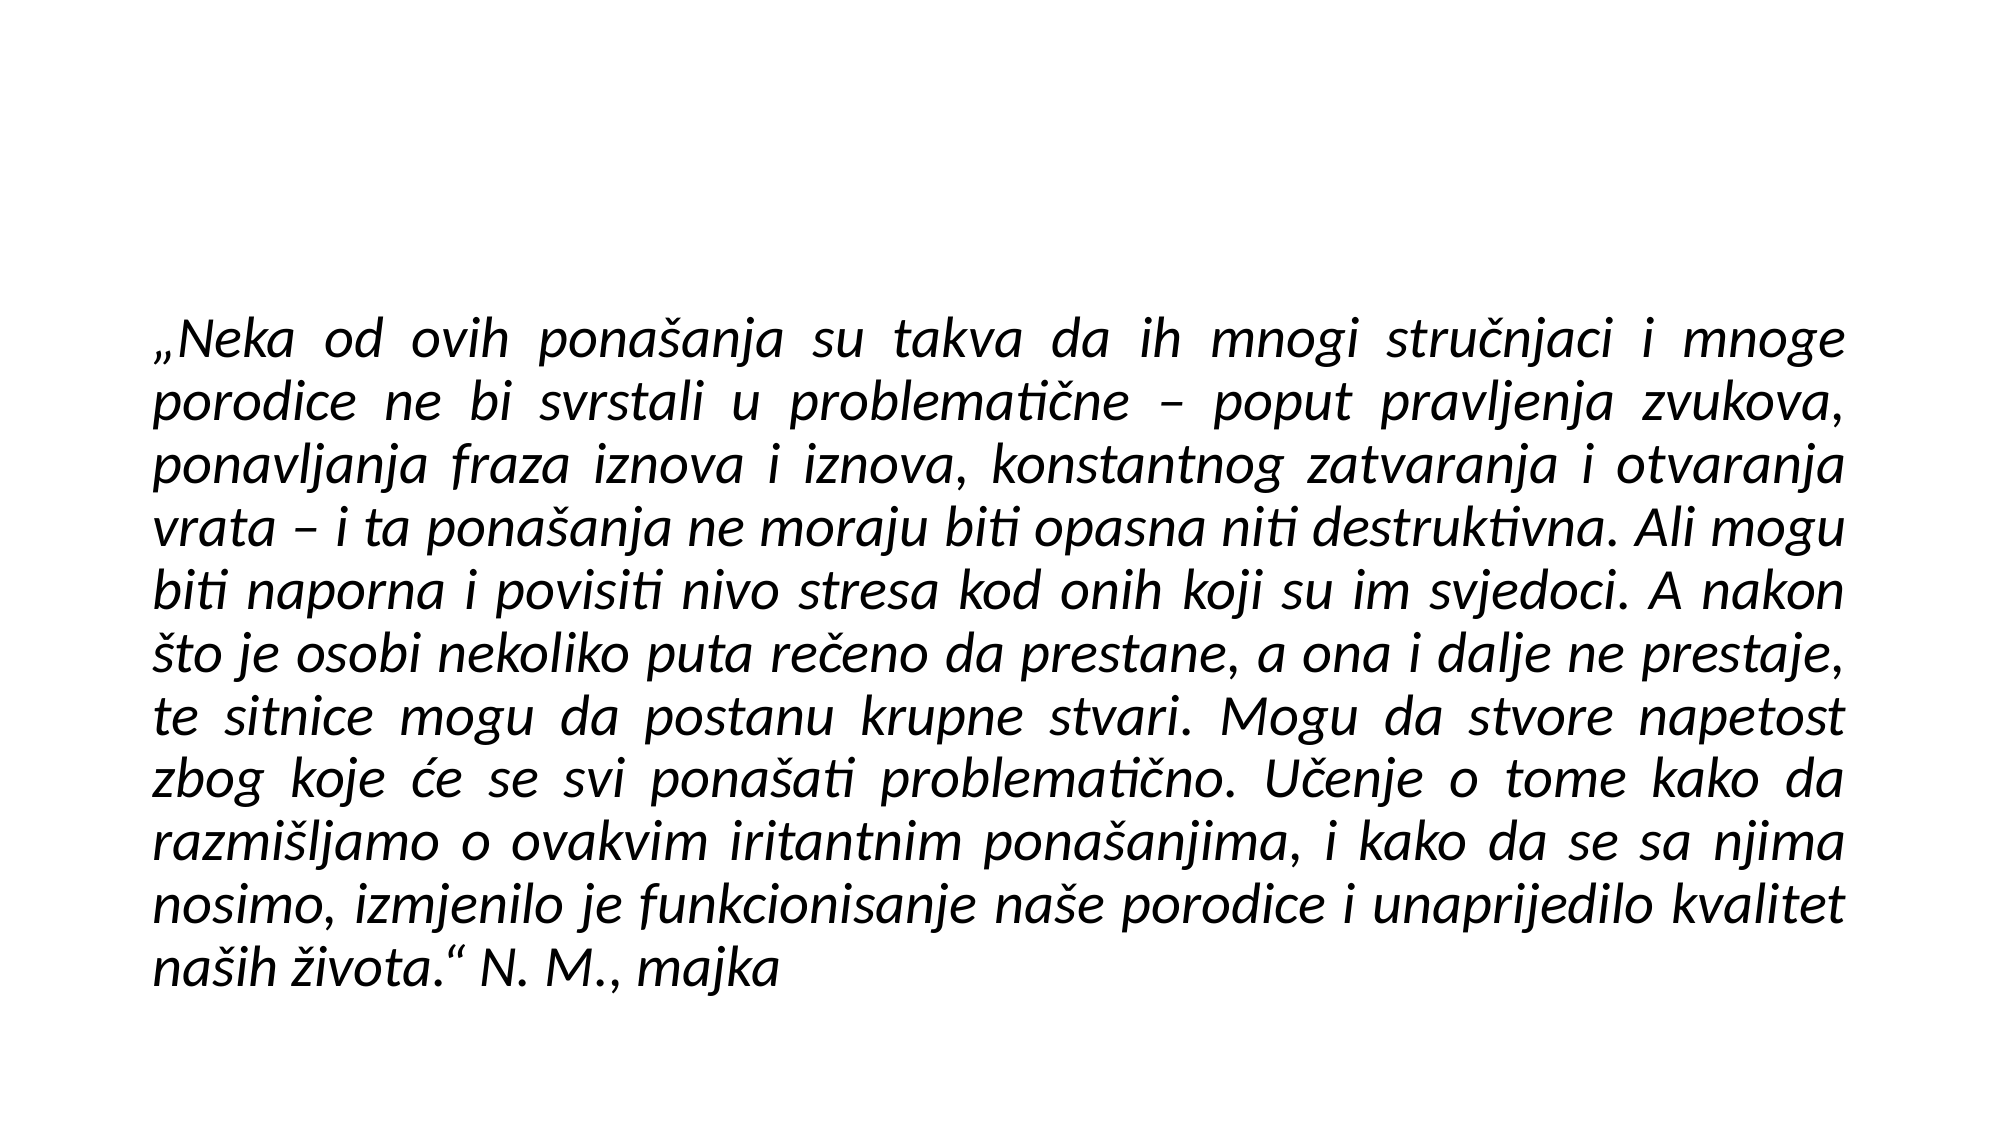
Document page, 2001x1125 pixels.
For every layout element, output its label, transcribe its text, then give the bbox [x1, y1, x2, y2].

list „Neka od ovih ponašanja su takva da ih mnogi stručnjaci i mnoge porodice ne bi svrstali u problematične – poput pravljenja zvukova, ponavljanja fraza iznova i iznova, konstantnog zatvaranja i otvaranja vrata – i ta ponašanja ne moraju biti opasna niti destruktivna. Ali mogu biti naporna i povisiti nivo stresa kod onih koji su im svjedoci. A nakon što je osobi nekoliko puta rečeno da prestane, a ona i dalje ne prestaje, te sitnice mogu da postanu krupne stvari. Mogu da stvore napetost zbog koje će se svi ponašati problematično. Učenje o tome kako da razmišljamo o ovakvim iritantnim ponašanjima, i kako da se sa njima nosimo, izmjenilo je funkcionisanje naše porodice i unaprijedilo kvalitet naših života.“ N. M., majka [137, 299, 1863, 1014]
